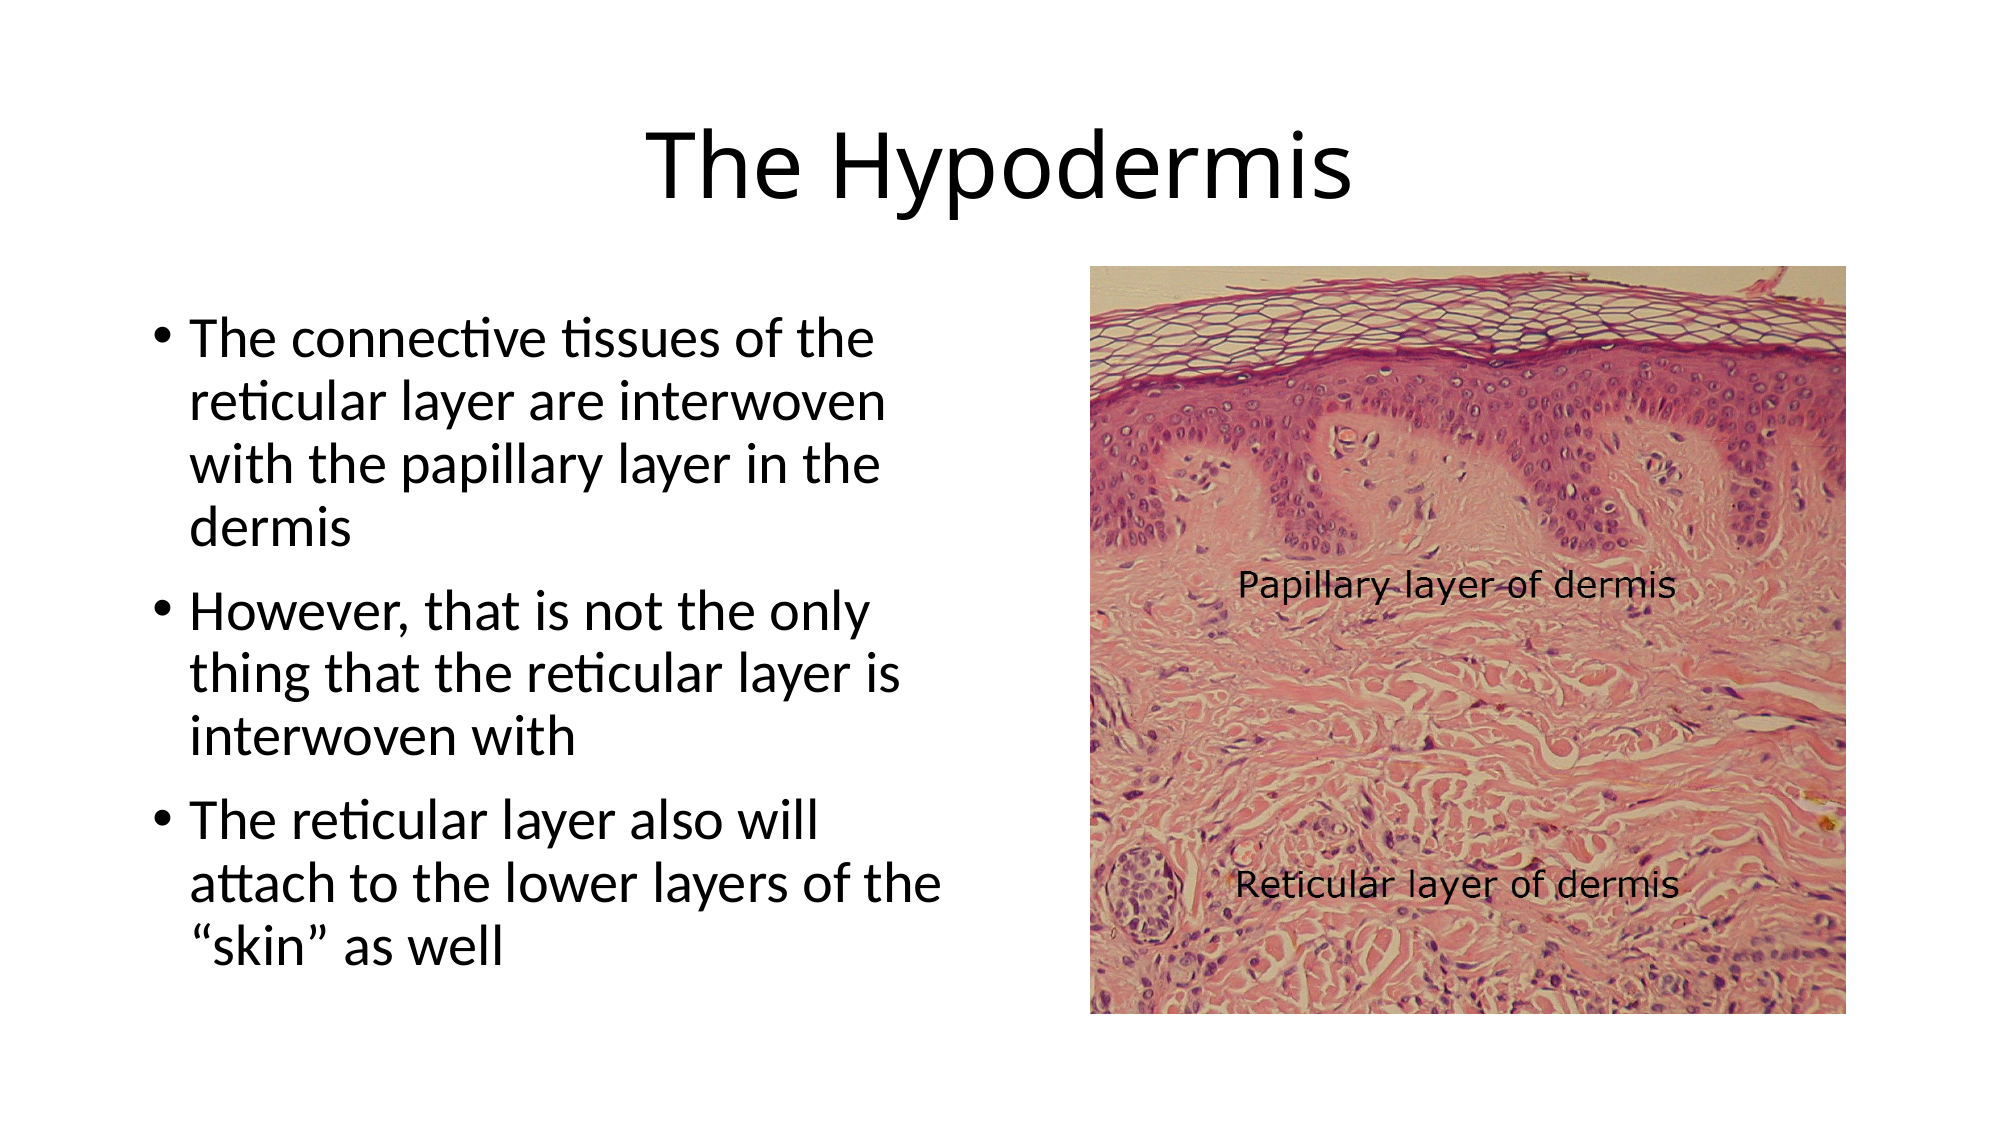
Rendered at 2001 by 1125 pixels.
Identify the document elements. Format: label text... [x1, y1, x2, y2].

picture [1090, 266, 1846, 1014]
list The connective tissues of the reticular layer are interwoven with the papillary layer in the dermis However, that is not the only thing that the reticular layer is interwoven with The reticular layer also will attach to the lower layers of the “skin” as well [137, 299, 988, 1014]
title The Hypodermis [137, 59, 1863, 278]
